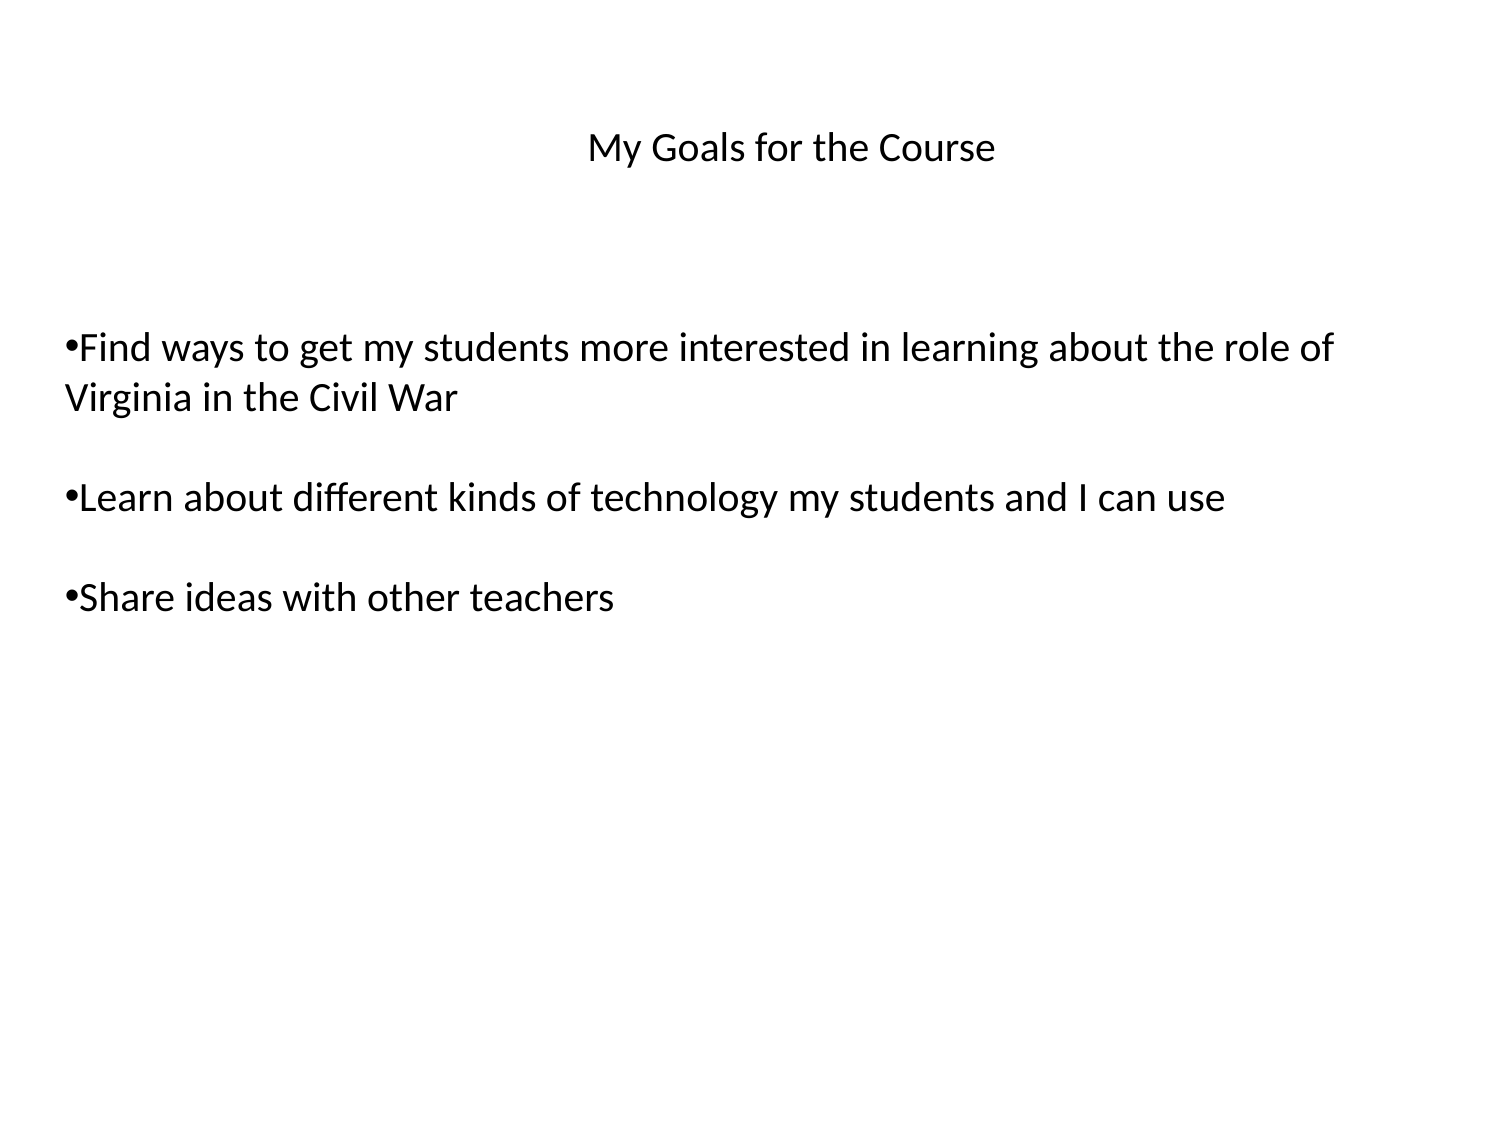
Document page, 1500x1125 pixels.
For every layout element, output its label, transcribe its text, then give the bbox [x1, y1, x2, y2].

text_box My Goals for the Course Find ways to get my students more interested in learning about the role of Virginia in the Civil War Learn about different kinds of technology my students and I can use Share ideas with other teachers [50, 112, 1450, 628]
